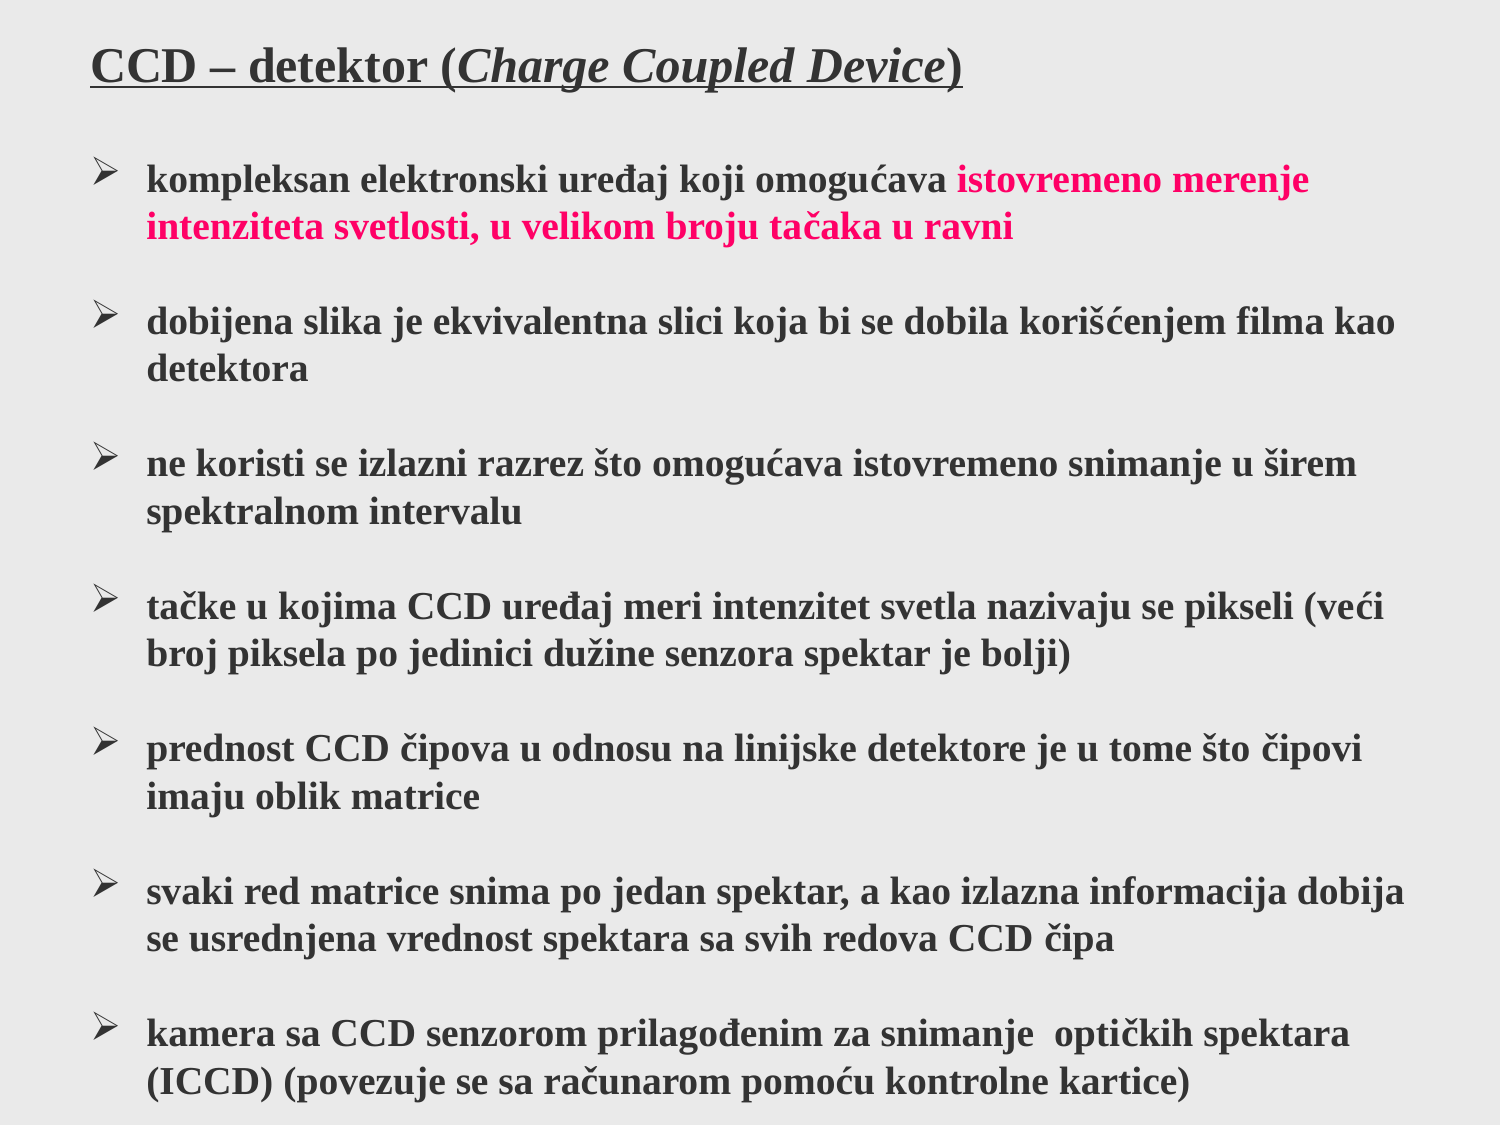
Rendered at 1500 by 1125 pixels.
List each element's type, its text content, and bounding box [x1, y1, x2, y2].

list CCD – detektor (Charge Coupled Device) kompleksan elektronski uređaj koji omogućava istovremeno merenje intenziteta svetlosti, u velikom broju tačaka u ravni dobijena slika je ekvivalentna slici koja bi se dobila korišćenjem filma kao detektora ne koristi se izlazni razrez što omogućava istovremeno snimanje u širem spektralnom intervalu tačke u kojima CCD uređaj meri intenzitet svetla nazivaju se pikseli (veći broj piksela po jedinici dužine senzora spektar je bolji) prednost CCD čipova u odnosu na linijske detektore je u tome što čipovi imaju oblik matrice svaki red matrice snima po jedan spektar, a kao izlazna informacija dobija se usrednjena vrednost spektara sa svih redova CCD čipa kamera sa CCD senzorom prilagođenim za snimanje optičkih spektara (ICCD) (povezuje se sa računarom pomoću kontrolne kartice) [75, 24, 1425, 1063]
